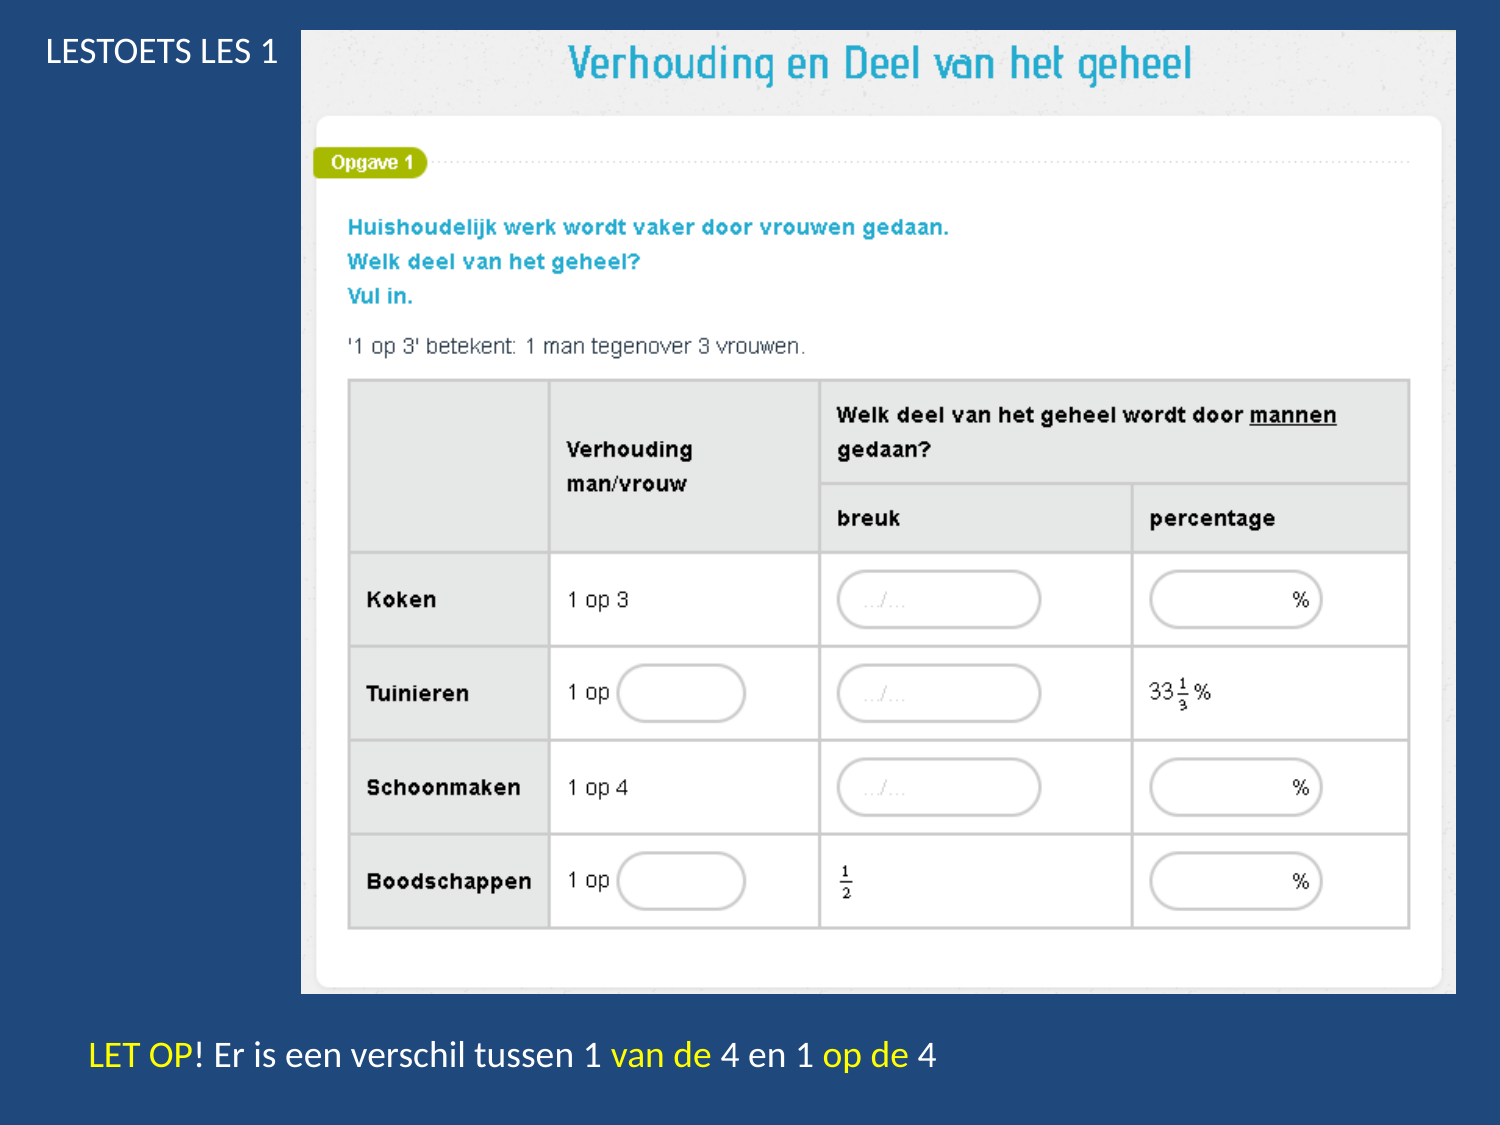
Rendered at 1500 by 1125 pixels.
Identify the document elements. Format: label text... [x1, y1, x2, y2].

text_box LESTOETS LES 1 [30, 19, 294, 79]
text_box LET OP! Er is een verschil tussen 1 van de 4 en 1 op de 4 [73, 1023, 952, 1083]
picture [300, 30, 1457, 994]
